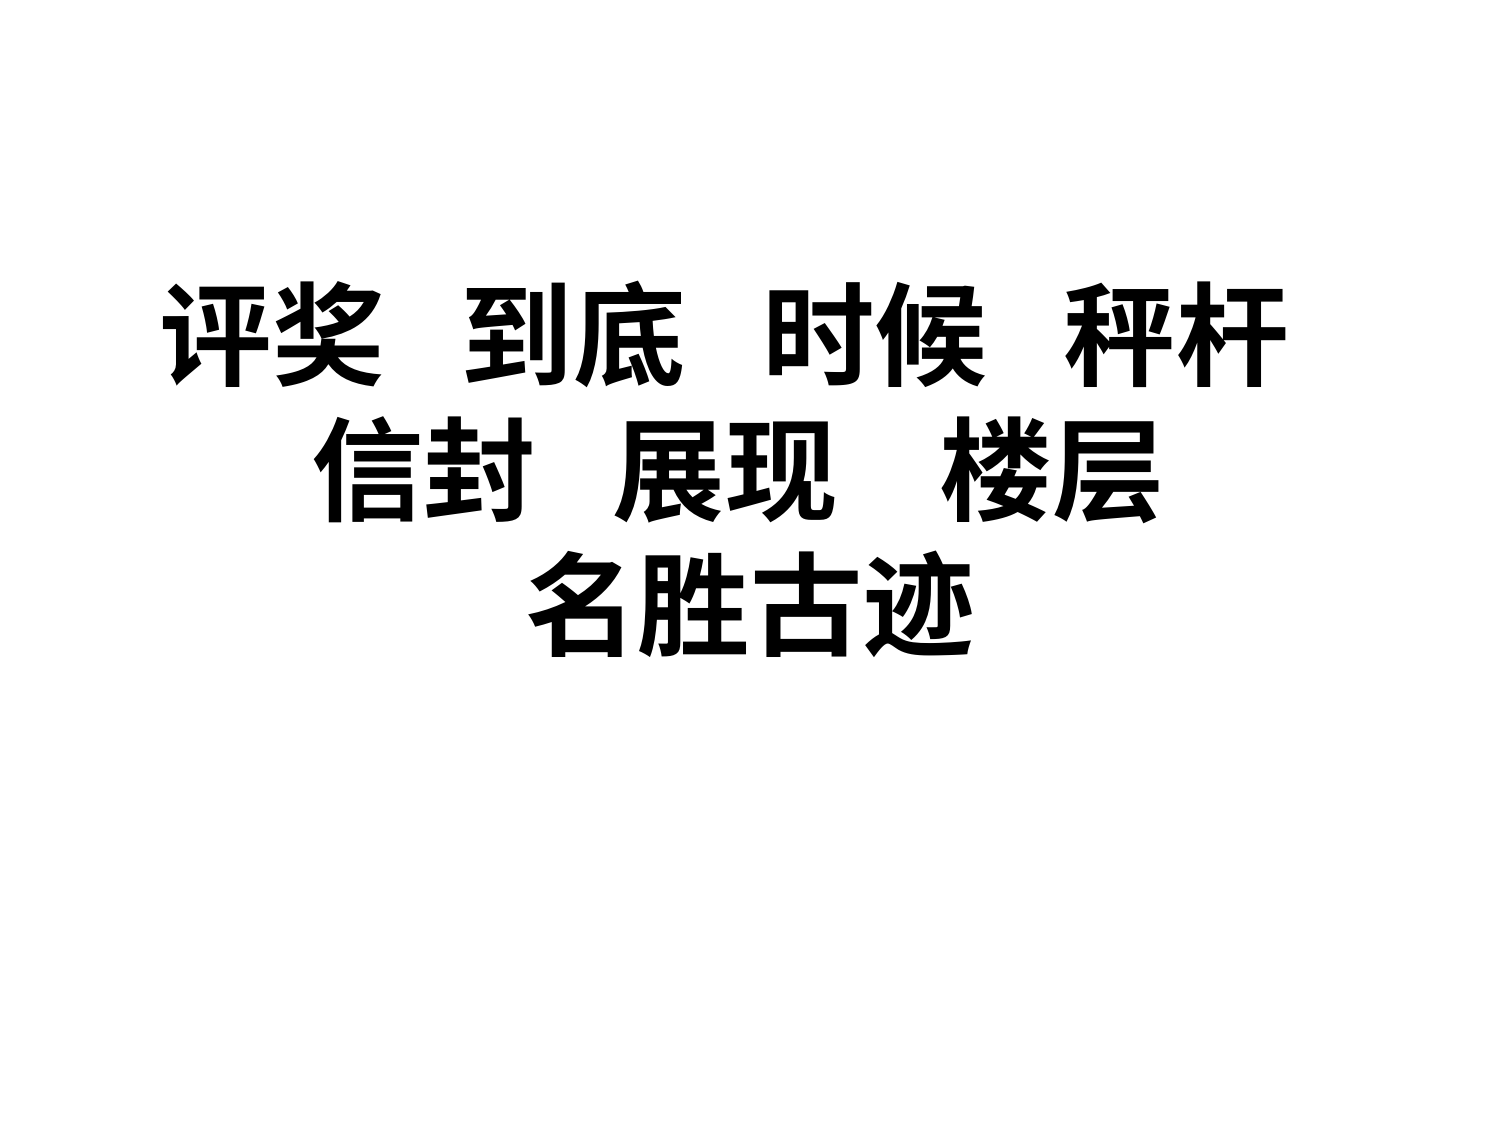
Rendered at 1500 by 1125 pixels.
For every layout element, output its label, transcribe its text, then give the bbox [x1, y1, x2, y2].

text_box 评奖 到底 时候 秤杆 信封 展现 楼层 名胜古迹 [0, 257, 1500, 678]
